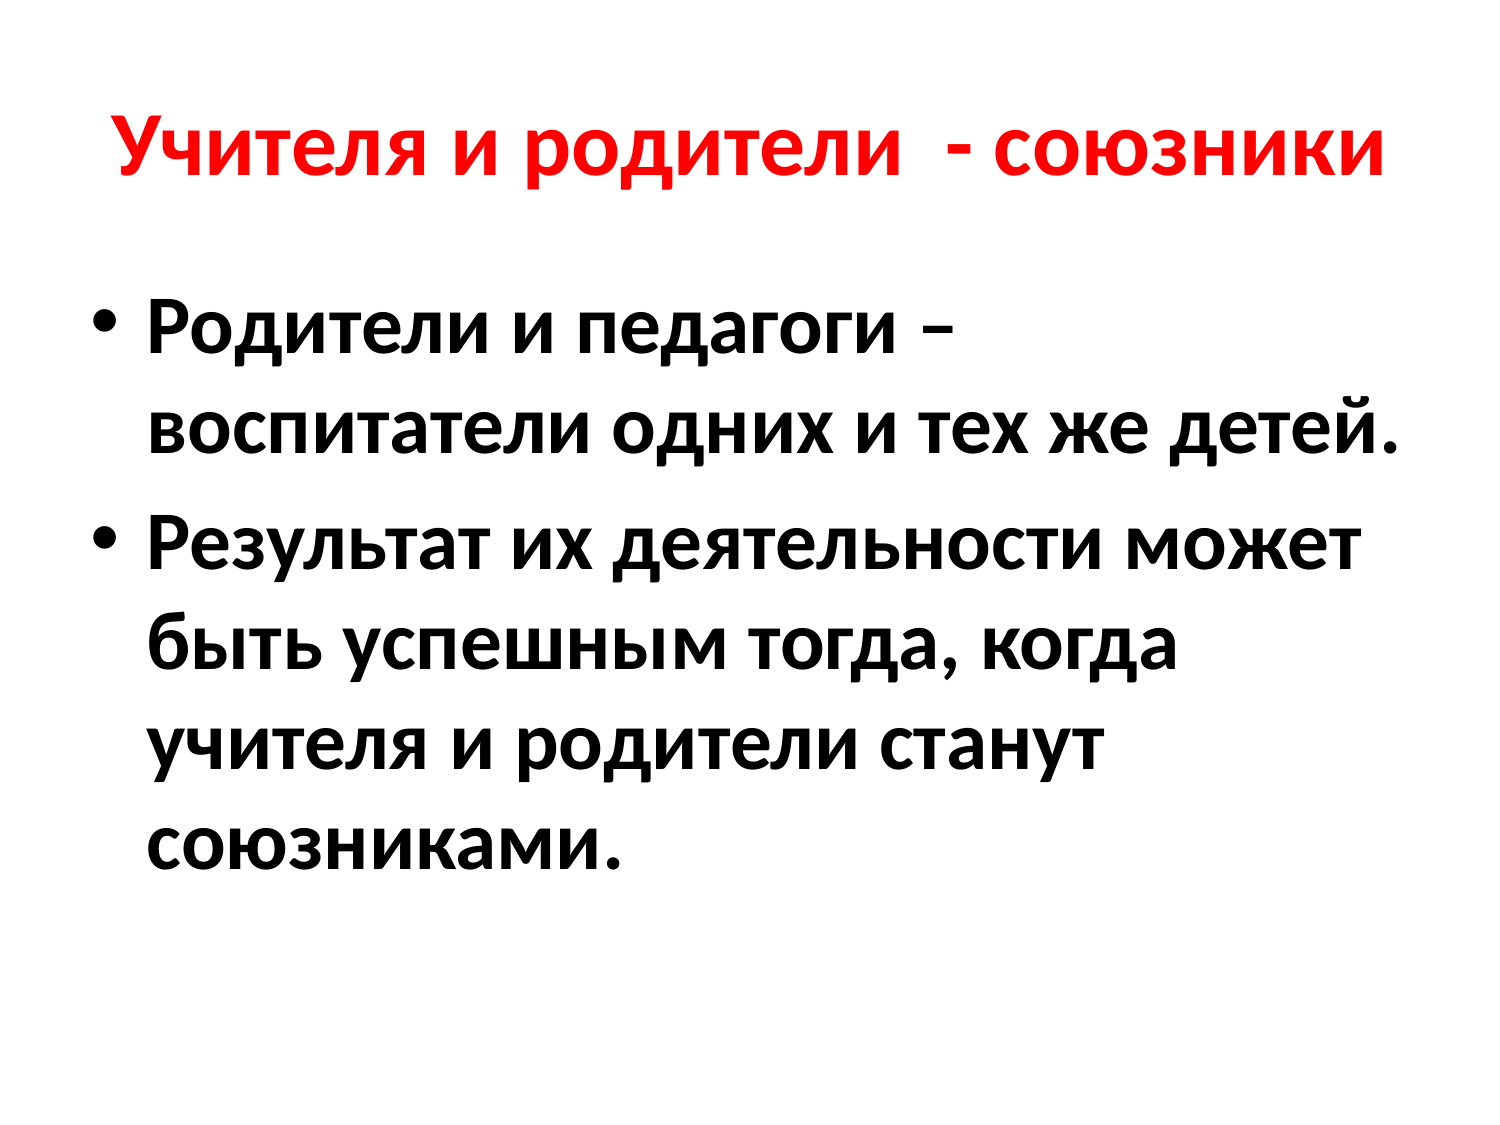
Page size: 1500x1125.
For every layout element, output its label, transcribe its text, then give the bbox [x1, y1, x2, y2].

title Учителя и родители - союзники [75, 45, 1425, 233]
list Родители и педагоги – воспитатели одних и тех же детей. Результат их деятельности может быть успешным тогда, когда учителя и родители станут союзниками. [75, 262, 1425, 1005]
